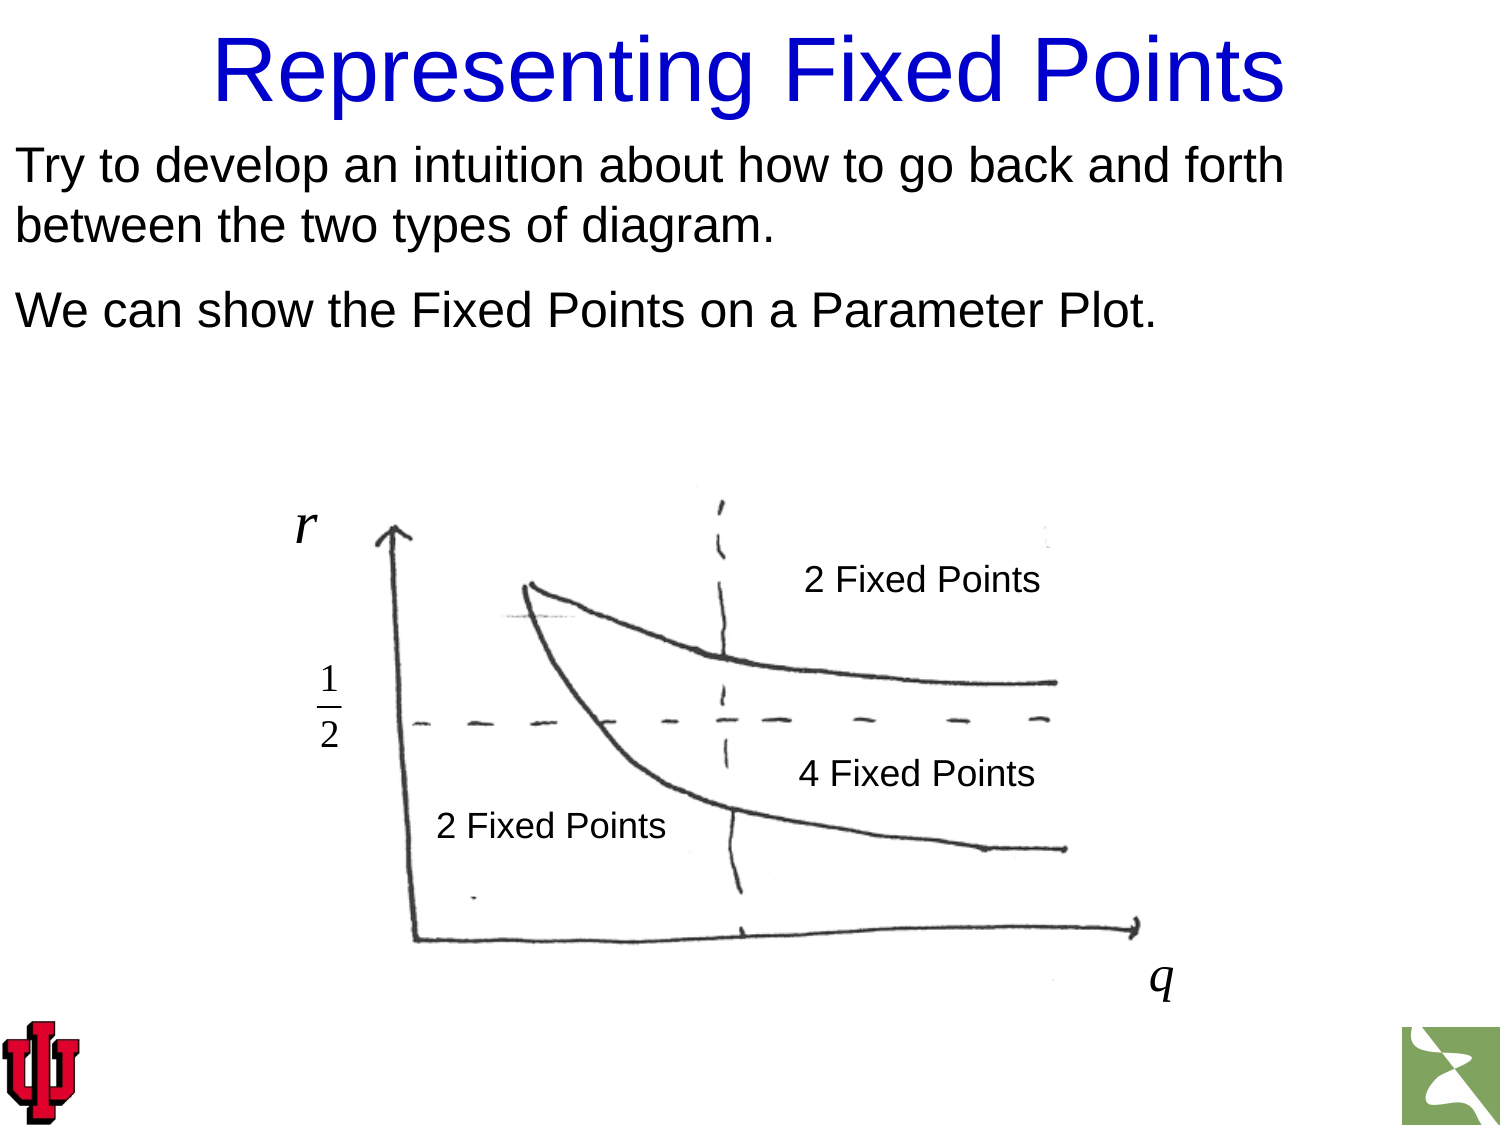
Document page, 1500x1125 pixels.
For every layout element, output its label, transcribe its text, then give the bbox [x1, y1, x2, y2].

picture [0, 1020, 80, 1125]
title Representing Fixed Points [75, 0, 1425, 125]
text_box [310, 654, 351, 756]
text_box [239, 503, 331, 554]
picture [1402, 1027, 1500, 1125]
picture [249, 474, 1221, 1035]
text_box Try to develop an intuition about how to go back and forth between the two types of diagram. We can show the Fixed Points on a Parameter Plot. [0, 125, 1475, 345]
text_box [1140, 956, 1185, 1013]
